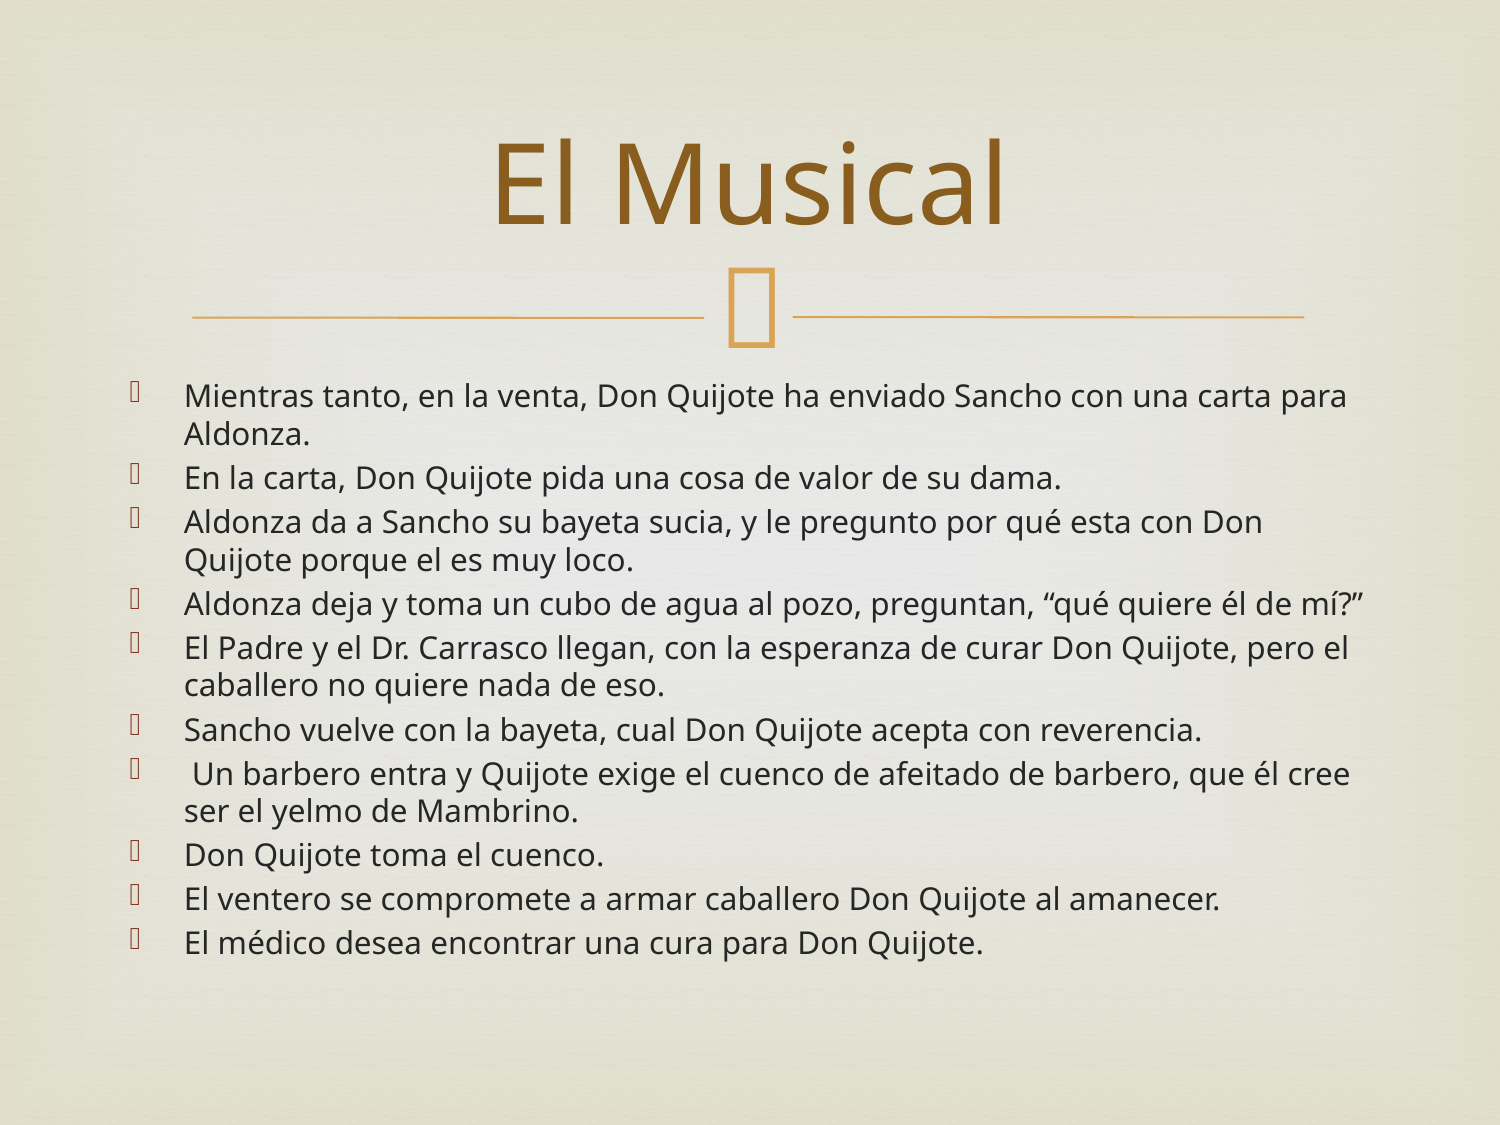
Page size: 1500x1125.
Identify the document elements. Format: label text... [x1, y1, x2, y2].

list Mientras tanto, en la venta, Don Quijote ha enviado Sancho con una carta para Aldonza. En la carta, Don Quijote pida una cosa de valor de su dama. Aldonza da a Sancho su bayeta sucia, y le pregunto por qué esta con Don Quijote porque el es muy loco. Aldonza deja y toma un cubo de agua al pozo, preguntan, “qué quiere él de mí?” El Padre y el Dr. Carrasco llegan, con la esperanza de curar Don Quijote, pero el caballero no quiere nada de eso. Sancho vuelve con la bayeta, cual Don Quijote acepta con reverencia. Un barbero entra y Quijote exige el cuenco de afeitado de barbero, que él cree ser el yelmo de Mambrino. Don Quijote toma el cuenco. El ventero se compromete a armar caballero Don Quijote al amanecer. El médico desea encontrar una cura para Don Quijote. [114, 368, 1386, 1005]
title El Musical [112, 93, 1386, 267]
